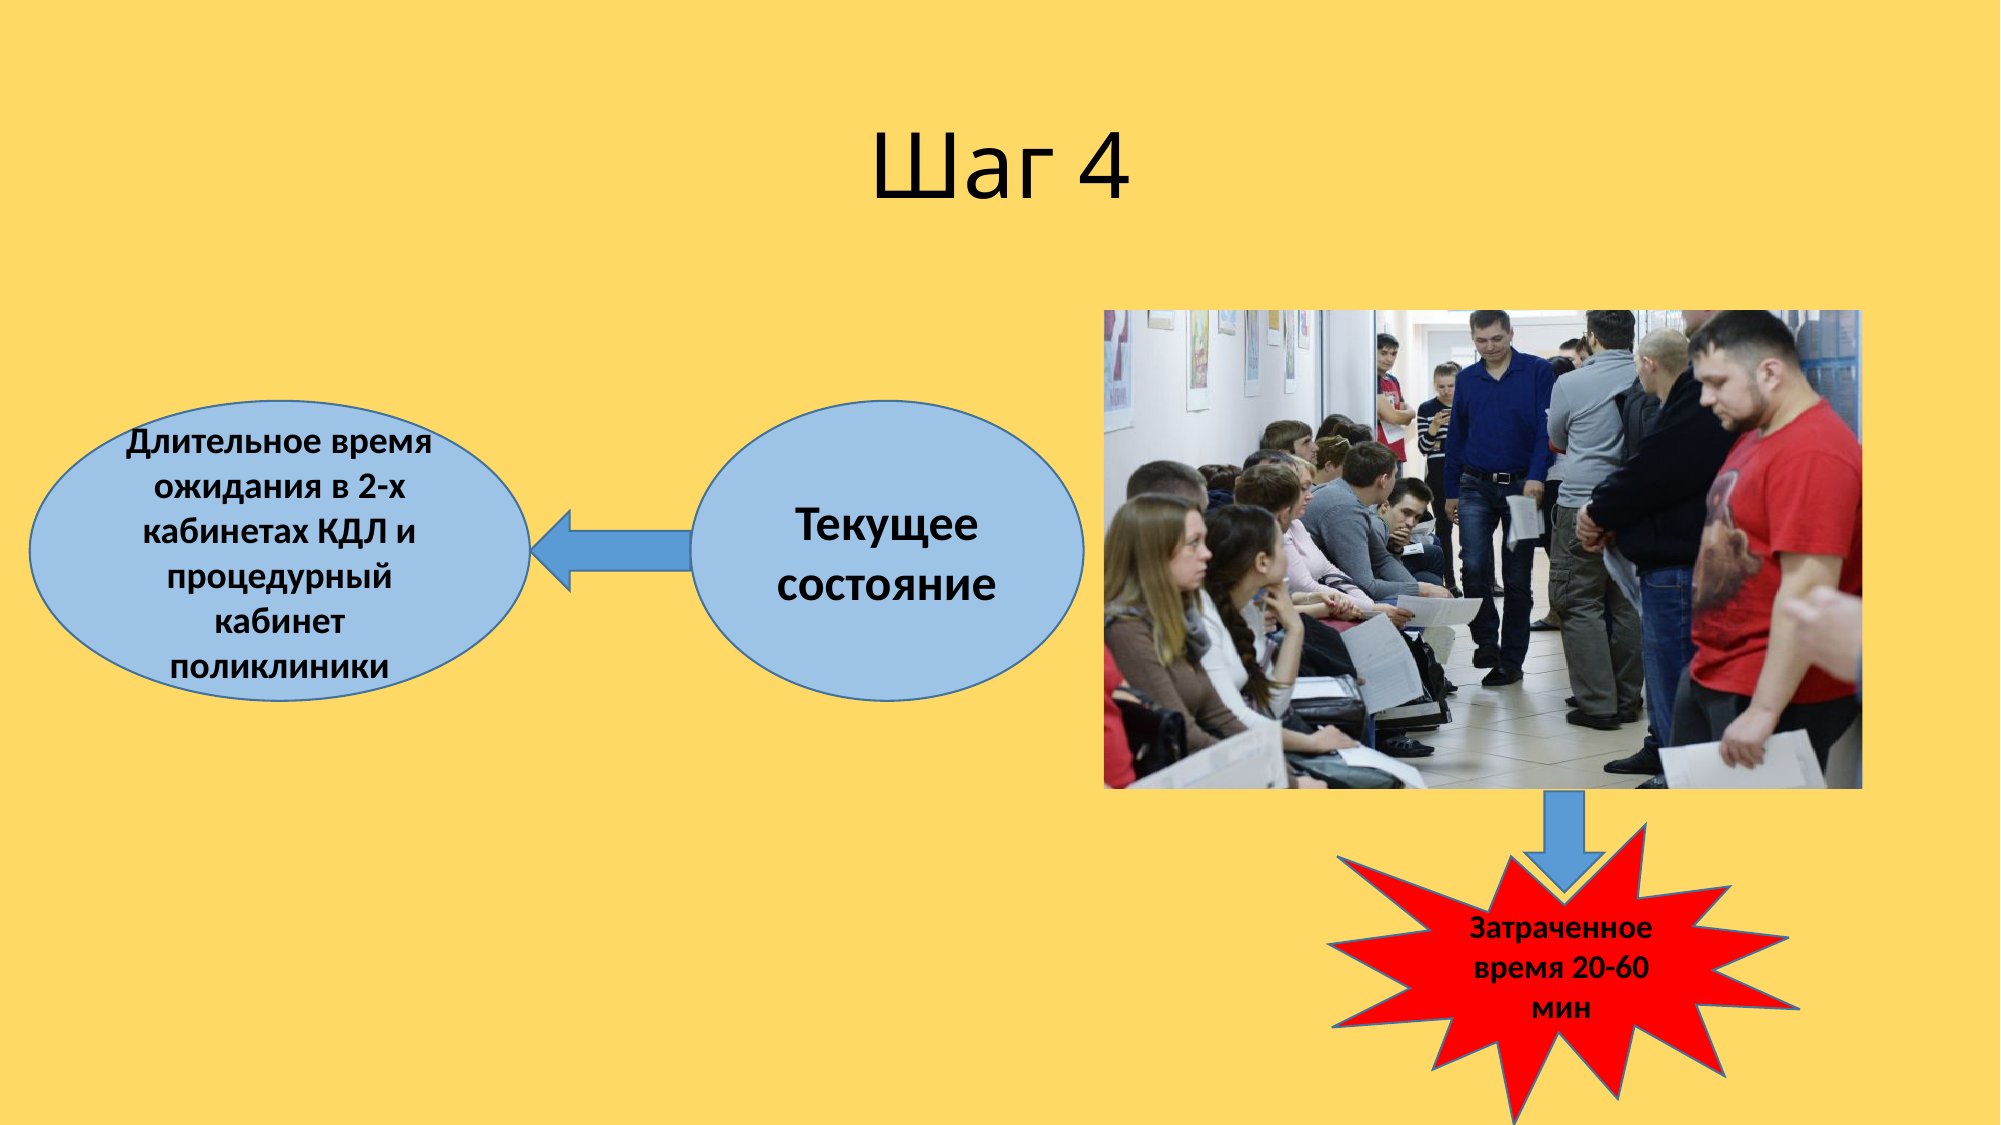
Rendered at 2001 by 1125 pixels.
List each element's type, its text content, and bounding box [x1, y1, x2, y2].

picture [1103, 310, 1863, 792]
text_box Длительное время ожидания в 2-х кабинетах КДЛ и процедурный кабинет поликлиники [28, 399, 531, 702]
text_box Текущее состояние [689, 399, 1085, 702]
text_box [531, 508, 691, 594]
text_box Затраченное время 20-60 мин [1325, 821, 1801, 1125]
title Шаг 4 [137, 59, 1863, 278]
text_box [1522, 792, 1607, 894]
